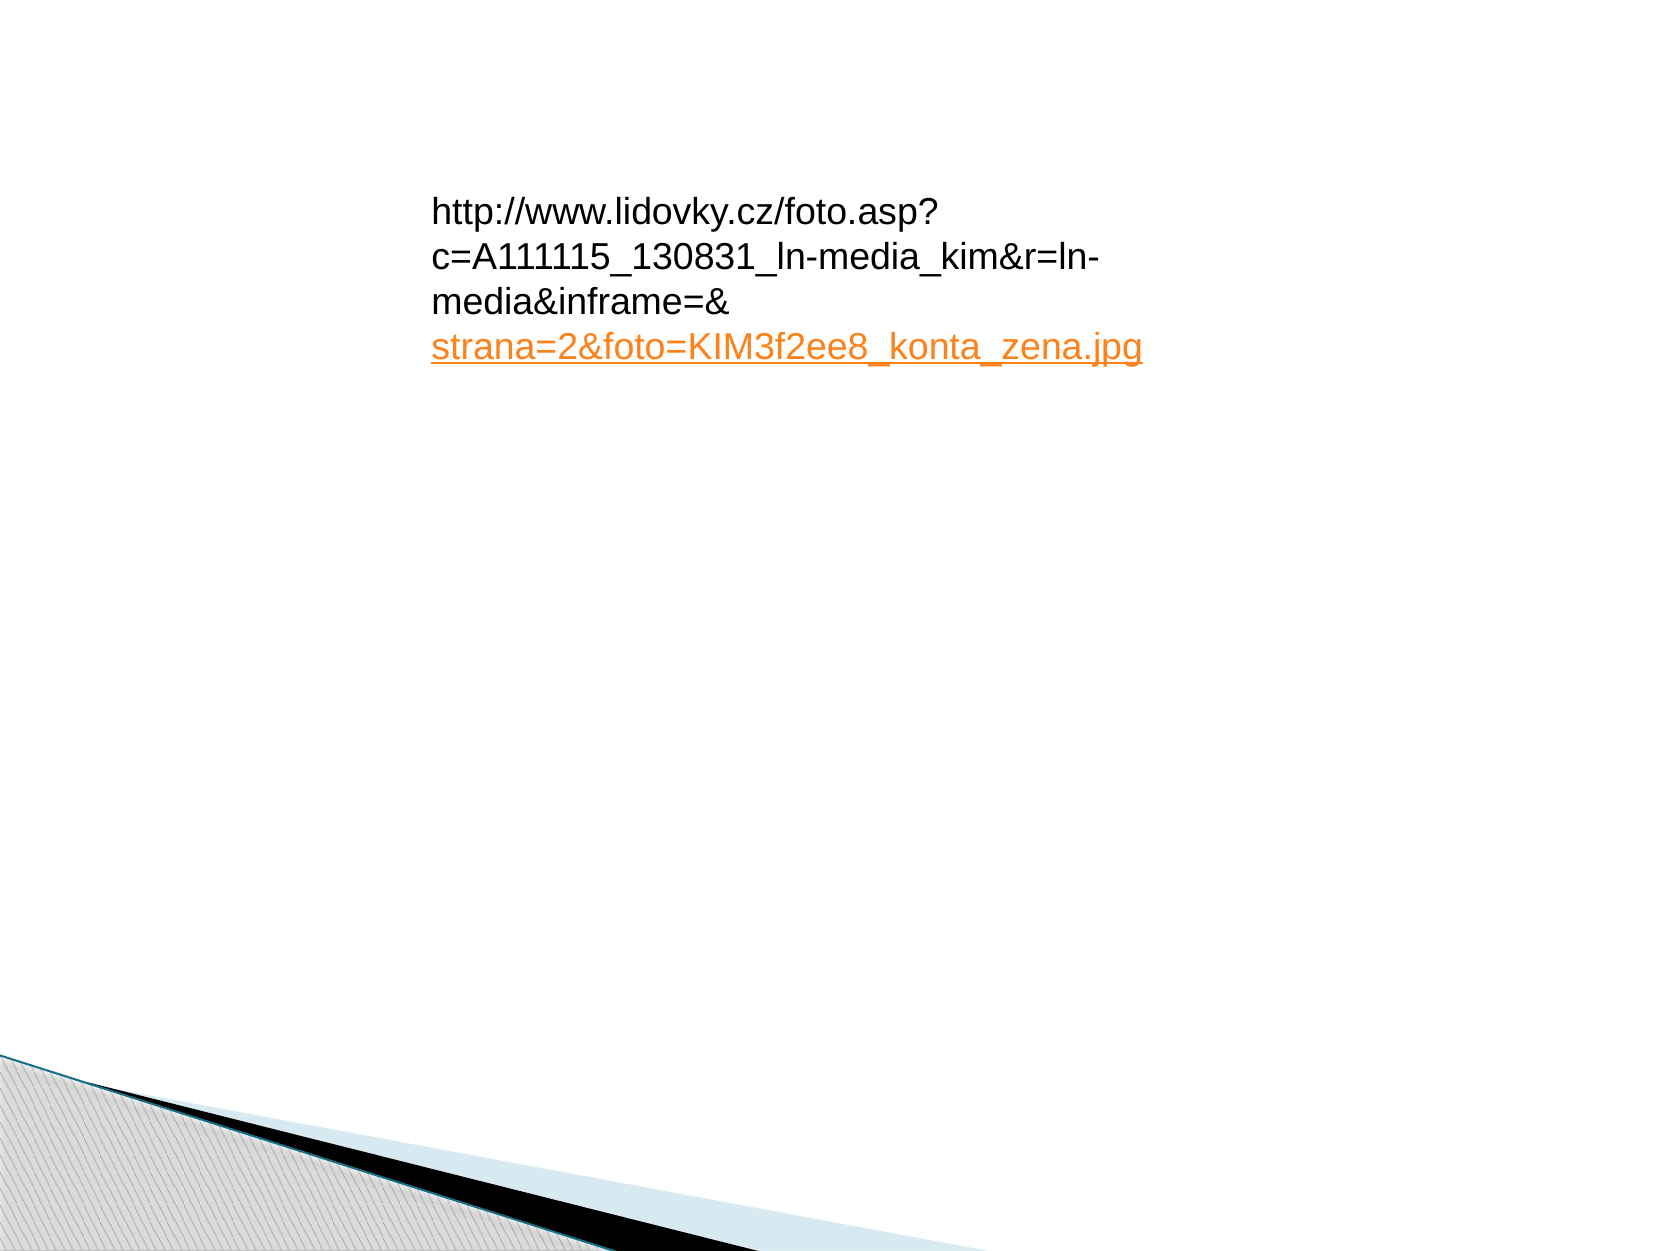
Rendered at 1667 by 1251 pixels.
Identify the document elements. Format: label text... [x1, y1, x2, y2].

text_box http://www.lidovky.cz/foto.asp?c=A111115_130831_ln-media_kim&r=ln-media&inframe=&strana=2&foto=KIM3f2ee8_konta_zena.jpg [416, 179, 1250, 375]
